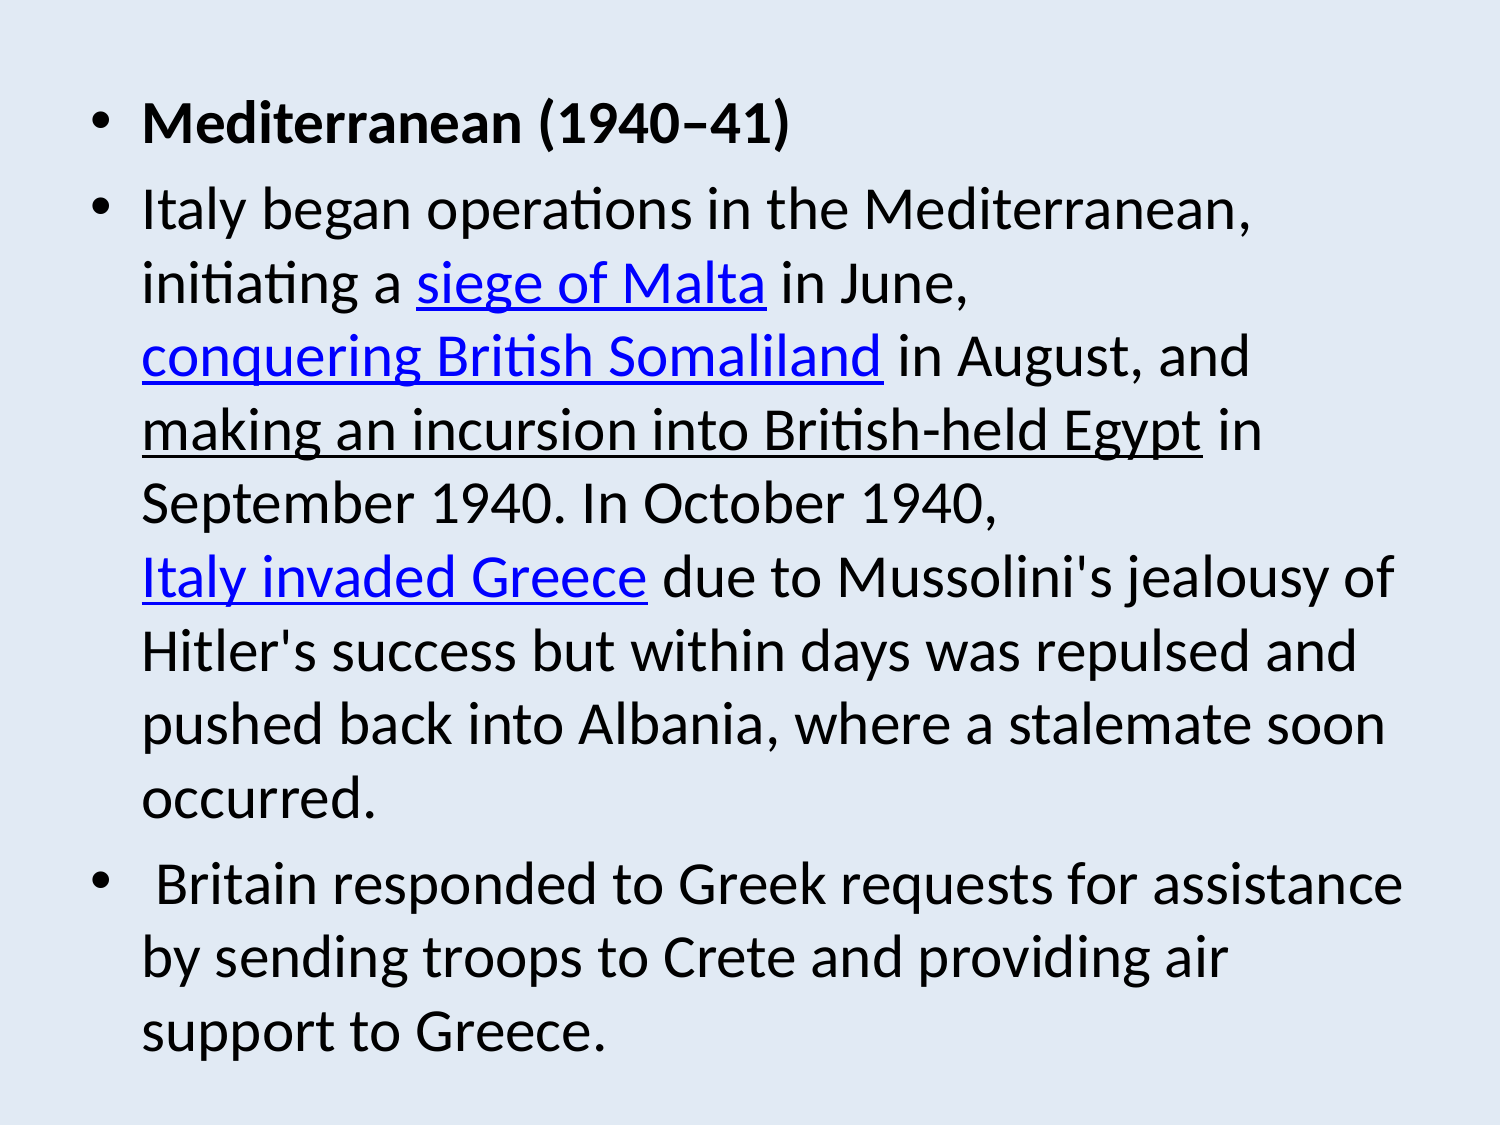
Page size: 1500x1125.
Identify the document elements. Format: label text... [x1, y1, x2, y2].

list Mediterranean (1940–41) Italy began operations in the Mediterranean, initiating a siege of Malta in June, conquering British Somaliland in August, and making an incursion into British-held Egypt in September 1940. In October 1940, Italy invaded Greece due to Mussolini's jealousy of Hitler's success but within days was repulsed and pushed back into Albania, where a stalemate soon occurred. Britain responded to Greek requests for assistance by sending troops to Crete and providing air support to Greece. [75, 75, 1425, 1075]
